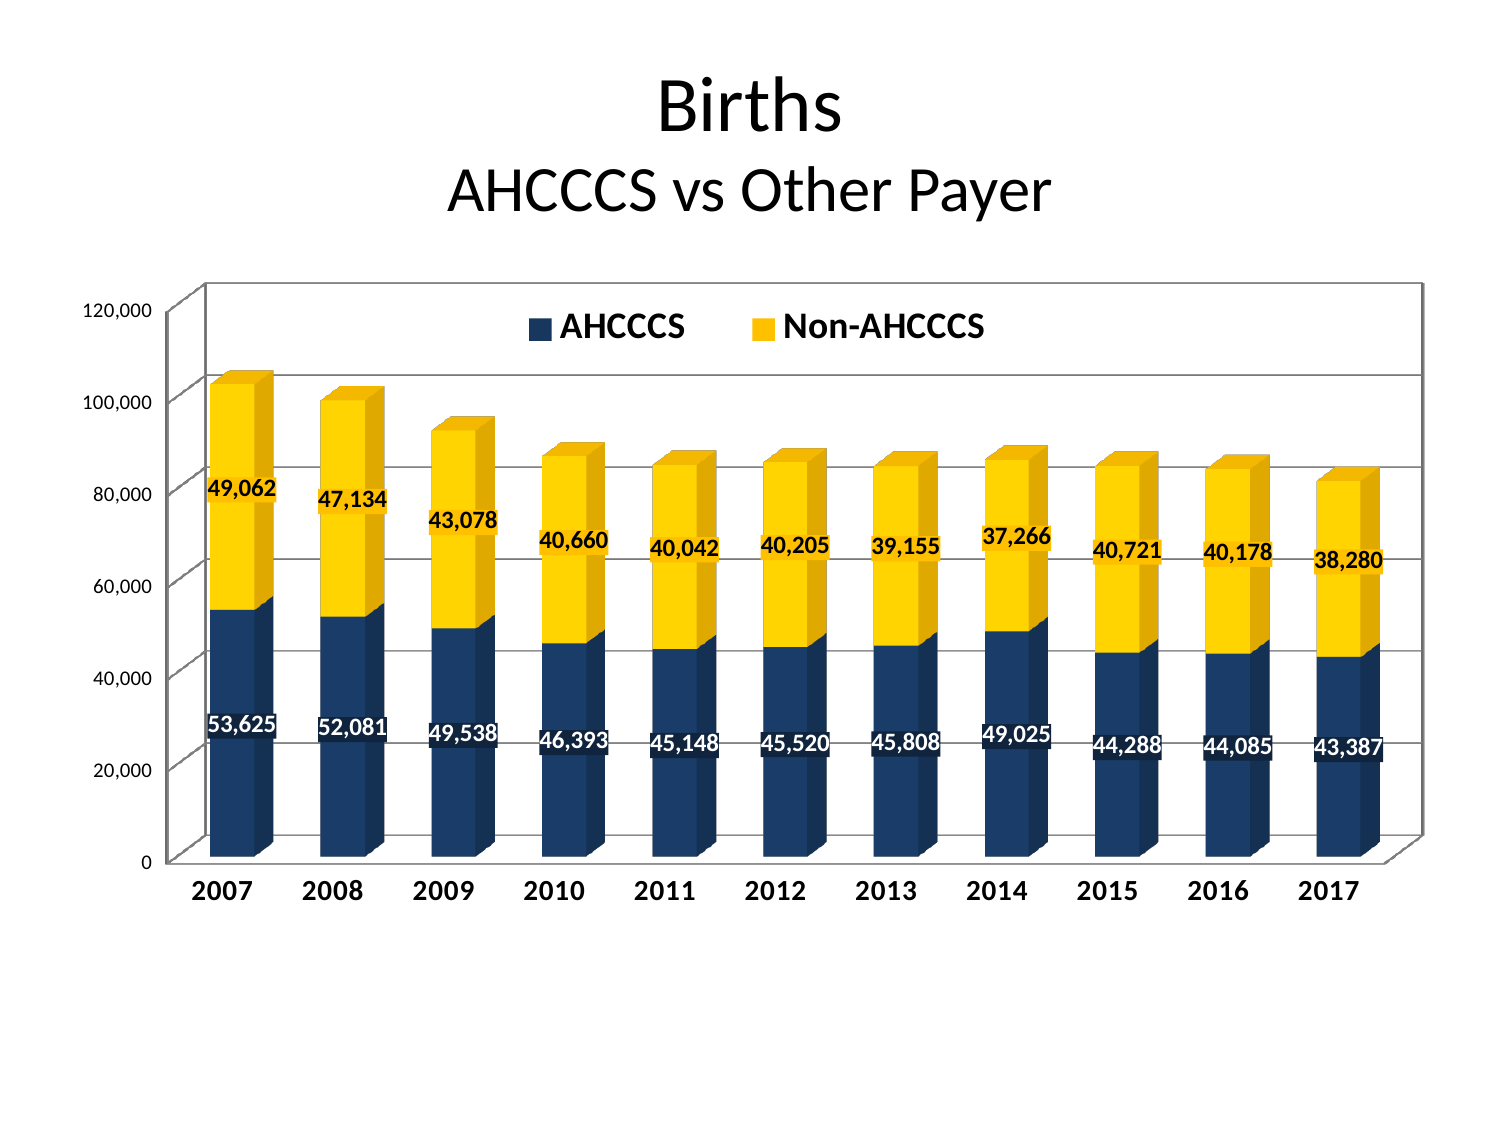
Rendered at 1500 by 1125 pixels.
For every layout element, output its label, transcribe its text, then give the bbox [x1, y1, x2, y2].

title Births AHCCCS vs Other Payer [75, 45, 1425, 224]
chart [74, 224, 1426, 968]
